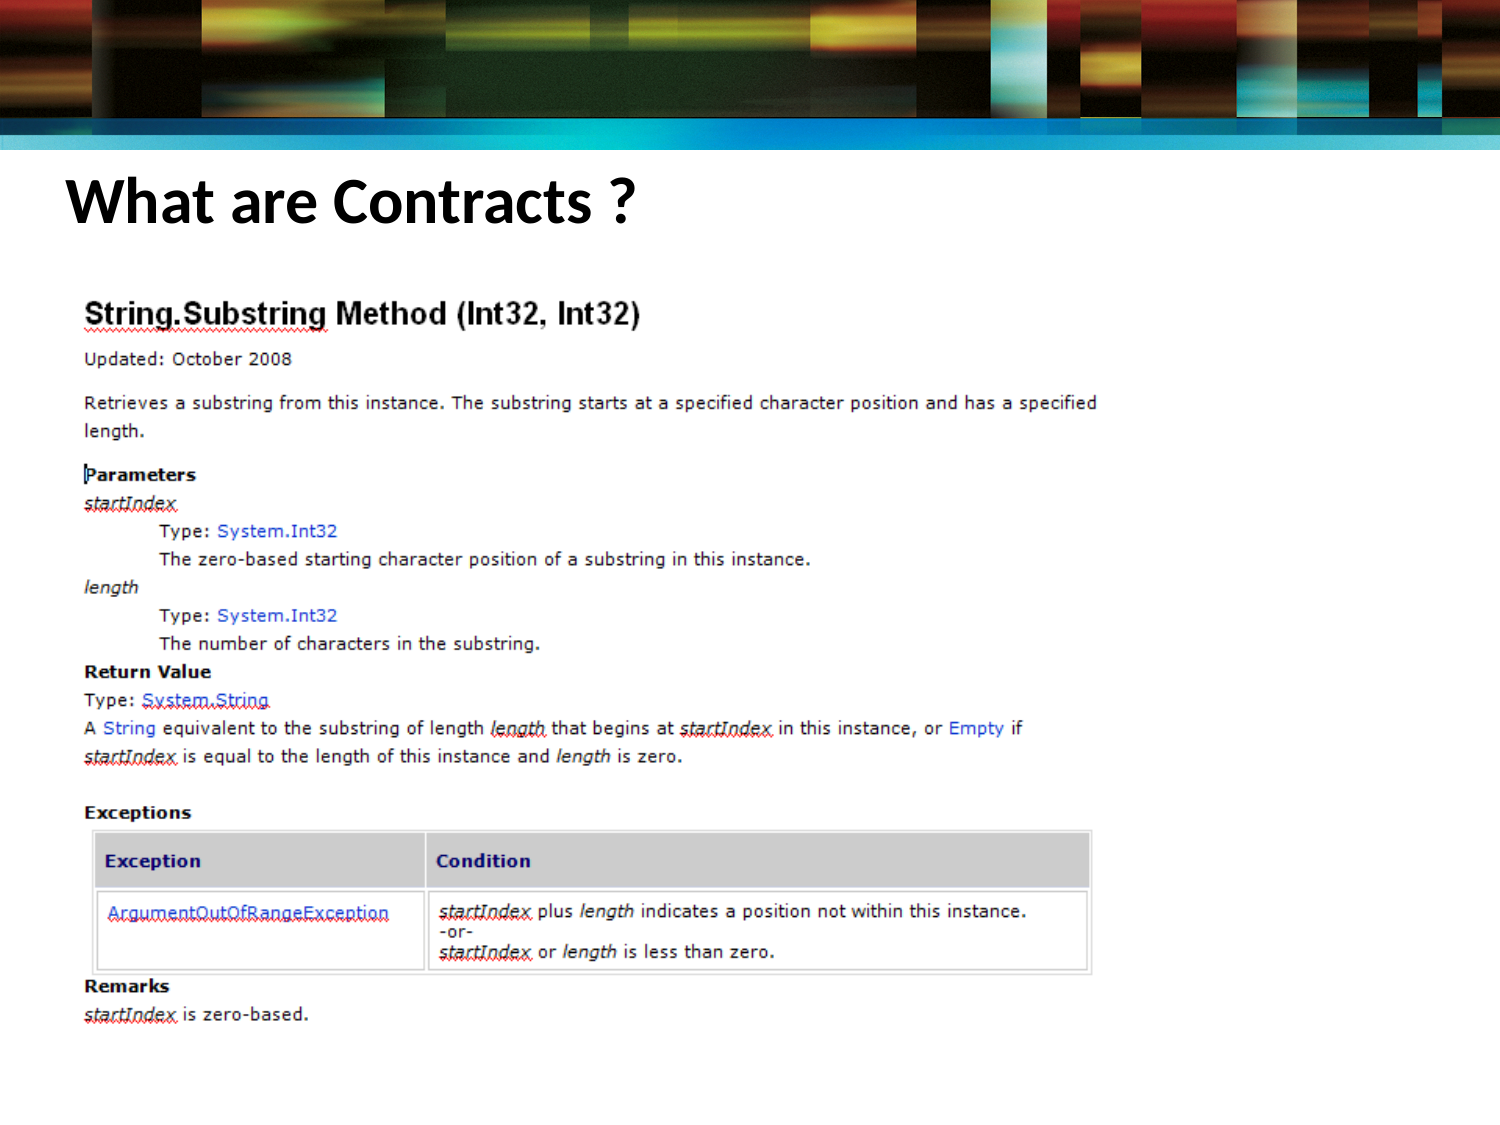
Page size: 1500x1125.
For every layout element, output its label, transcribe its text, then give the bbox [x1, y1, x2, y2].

title What are Contracts ? [50, 149, 1450, 246]
picture [0, 0, 1500, 150]
picture [74, 291, 1124, 1038]
